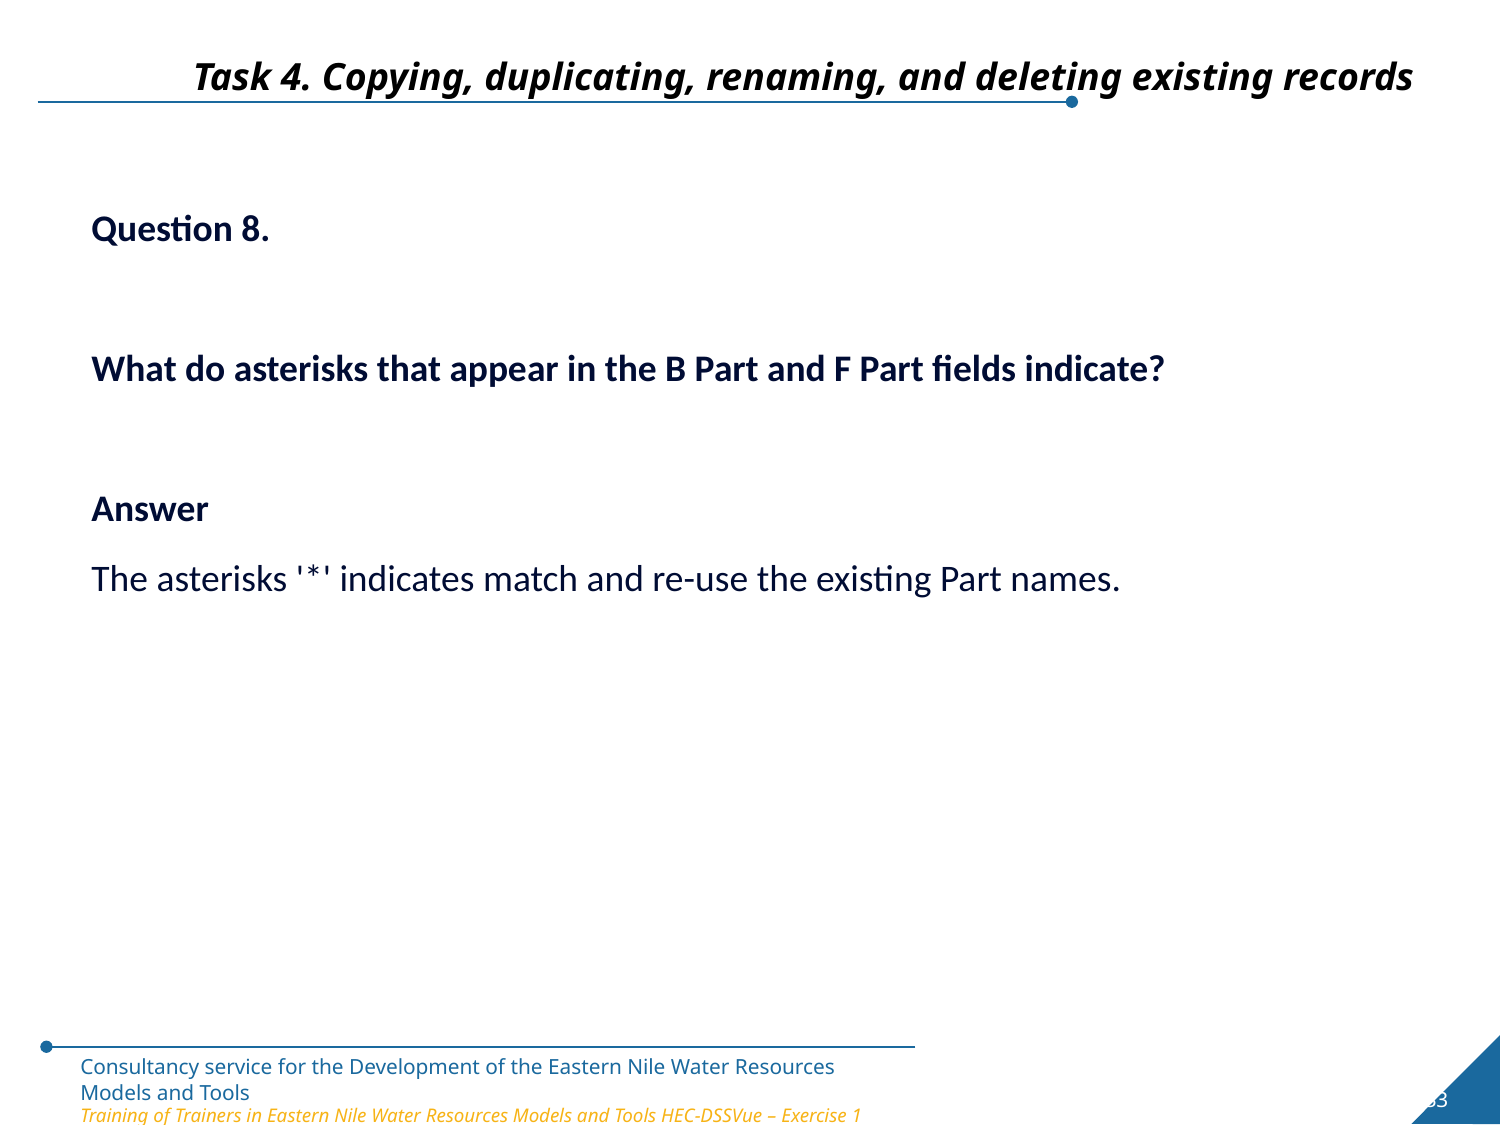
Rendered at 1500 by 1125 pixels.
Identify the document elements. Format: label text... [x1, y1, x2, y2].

list Question 8. What do asterisks that appear in the B Part and F Part fields indicate? Answer The asterisks '*' indicates match and re-use the existing Part names. [76, 196, 1447, 941]
text_box Task 4. Copying, duplicating, renaming, and deleting existing records [178, 22, 1468, 106]
